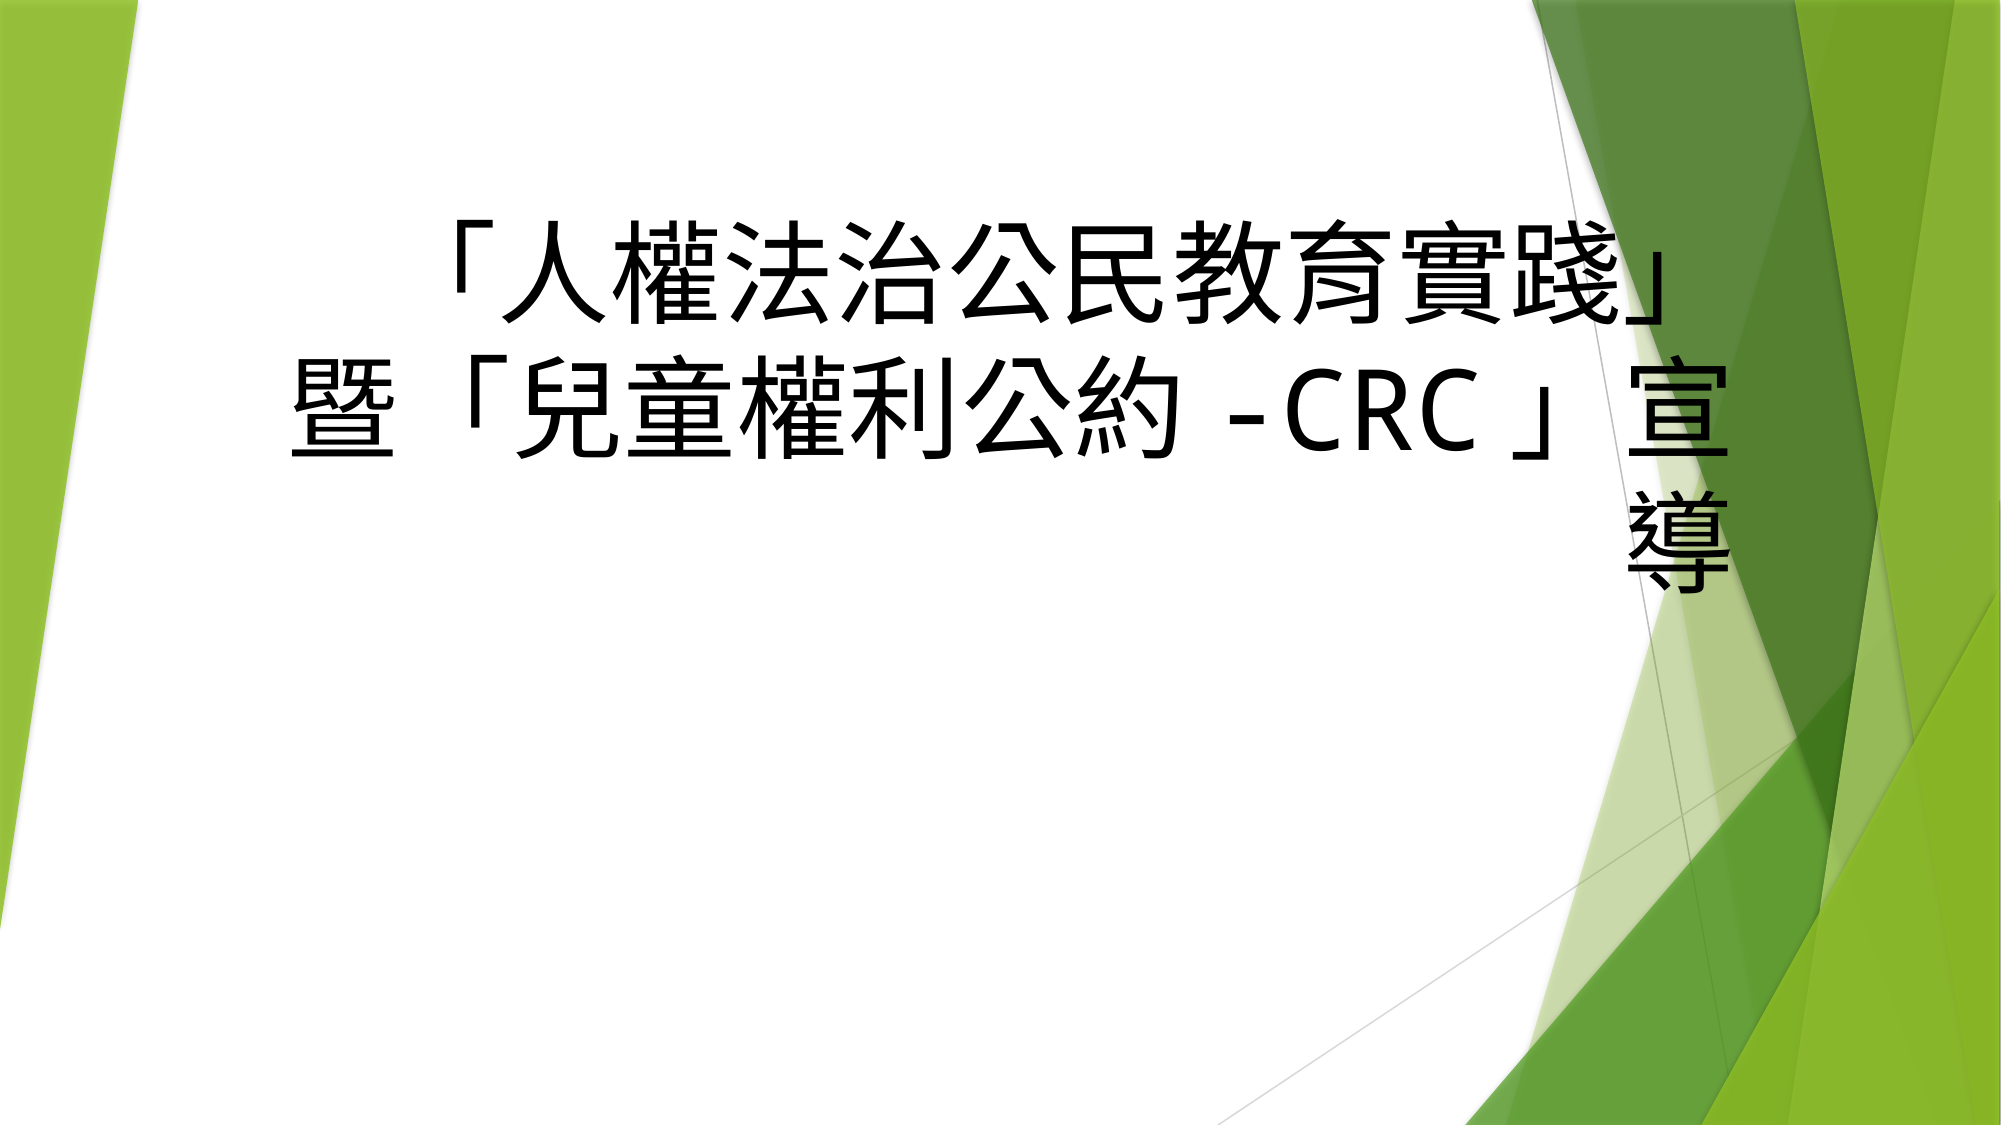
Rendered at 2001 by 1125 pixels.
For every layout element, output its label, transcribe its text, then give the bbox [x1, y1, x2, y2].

title 「人權法治公民教育實踐」 暨「兒童權利公約-CRC」宣導 [162, 158, 1750, 616]
